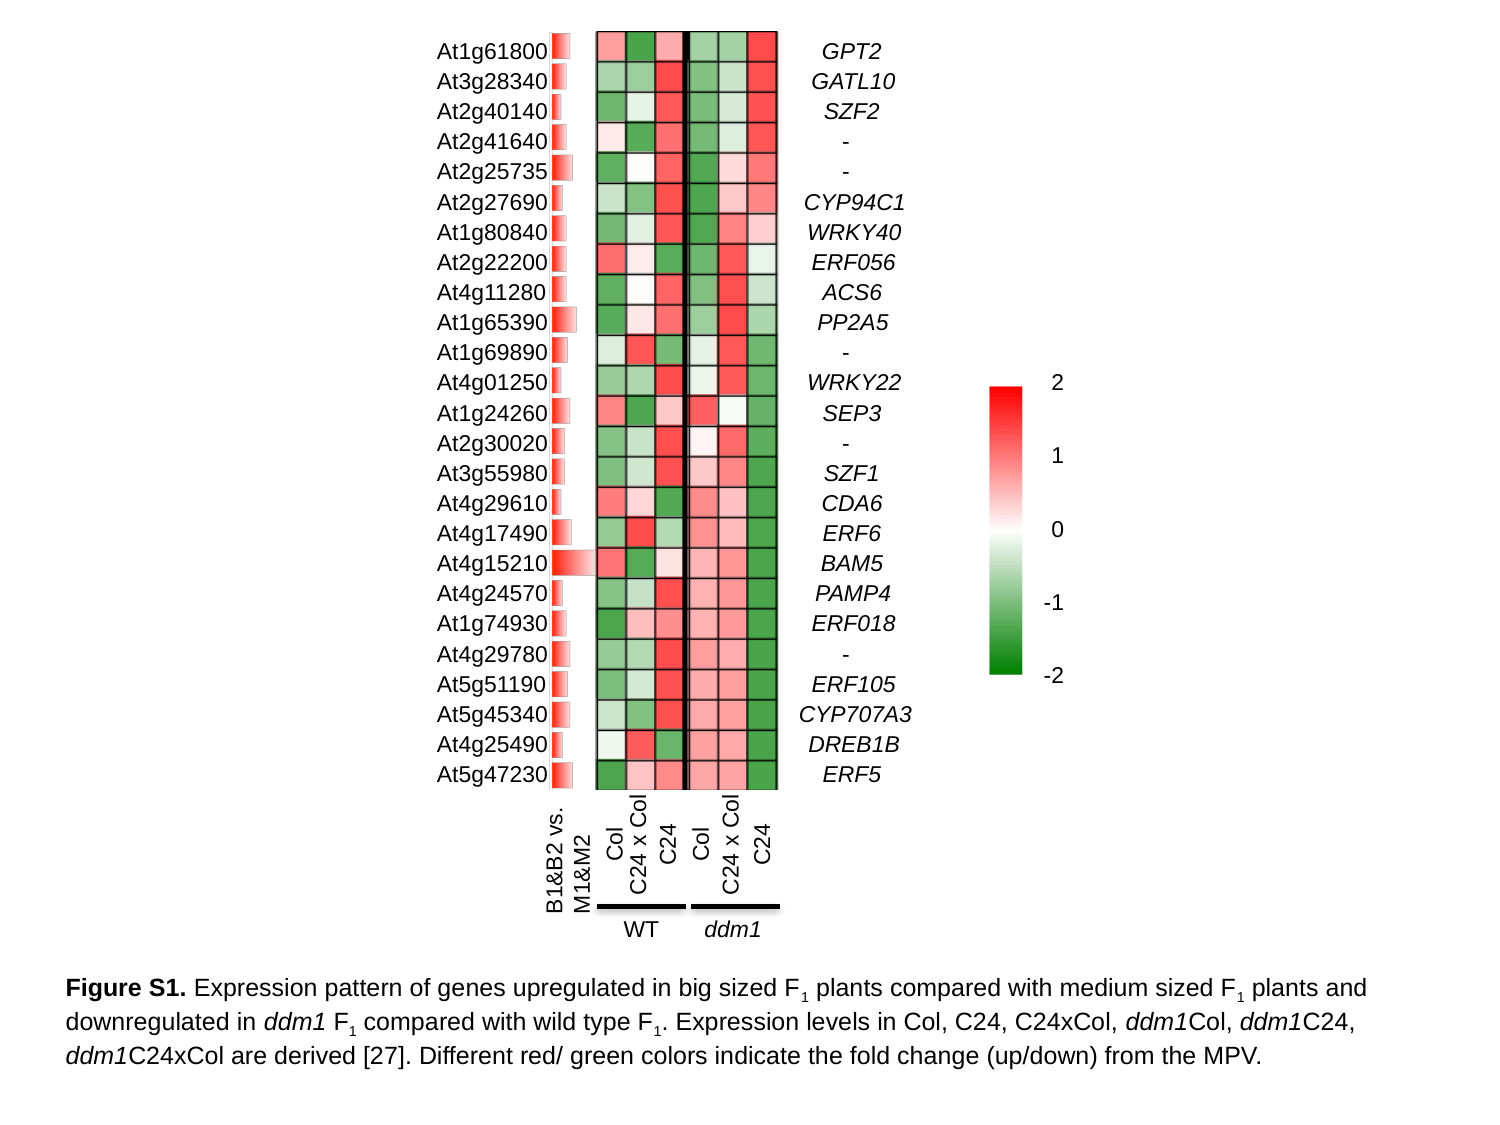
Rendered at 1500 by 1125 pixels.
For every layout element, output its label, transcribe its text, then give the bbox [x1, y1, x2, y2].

text_box Figure S1. Expression pattern of genes upregulated in big sized F1 plants compared with medium sized F1 plants and downregulated in ddm1 F1 compared with wild type F1. Expression levels in Col, C24, C24xCol, ddm1Col, ddm1C24, ddm1C24xCol are derived [27]. Different red/ green colors indicate the fold change (up/down) from the MPV. [50, 964, 1449, 1107]
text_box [420, 28, 1080, 951]
